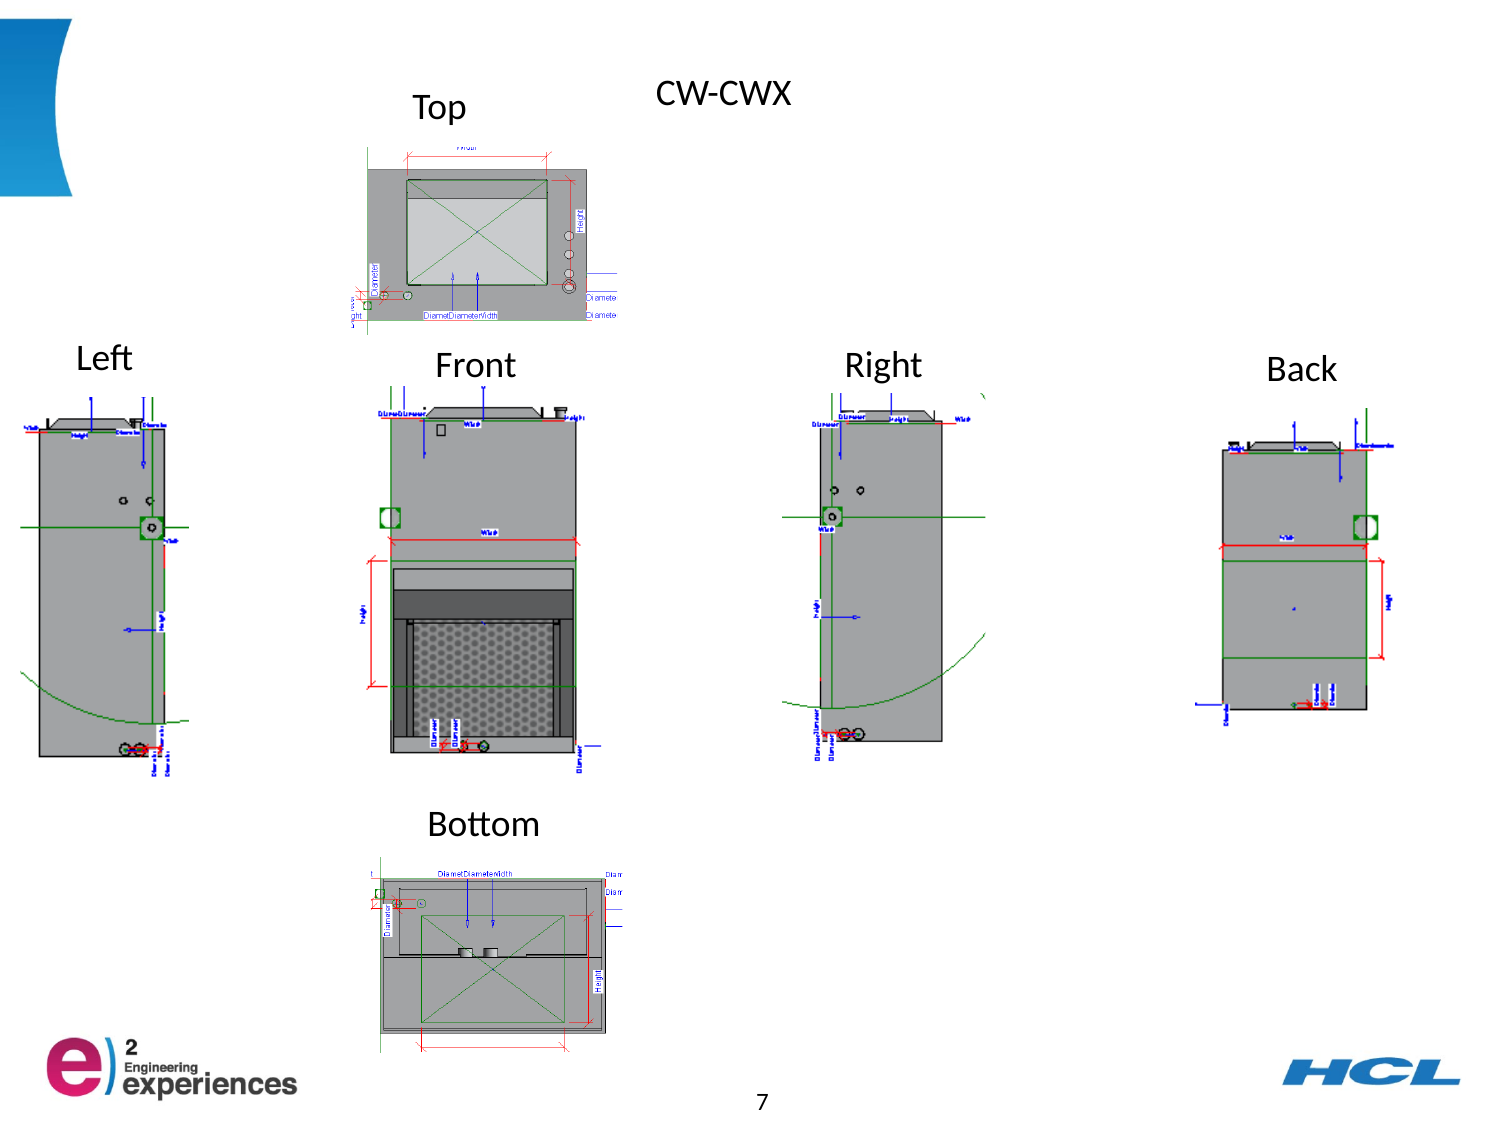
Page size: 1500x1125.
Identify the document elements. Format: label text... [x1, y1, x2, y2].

text_box Front [420, 343, 532, 384]
text_box Right [829, 332, 938, 391]
text_box Top [397, 74, 482, 135]
text_box CW-CWX [641, 60, 807, 121]
picture [0, 0, 1500, 1125]
text_box Left [61, 325, 148, 386]
text_box Bottom [412, 794, 556, 852]
text_box Back [1251, 337, 1353, 397]
